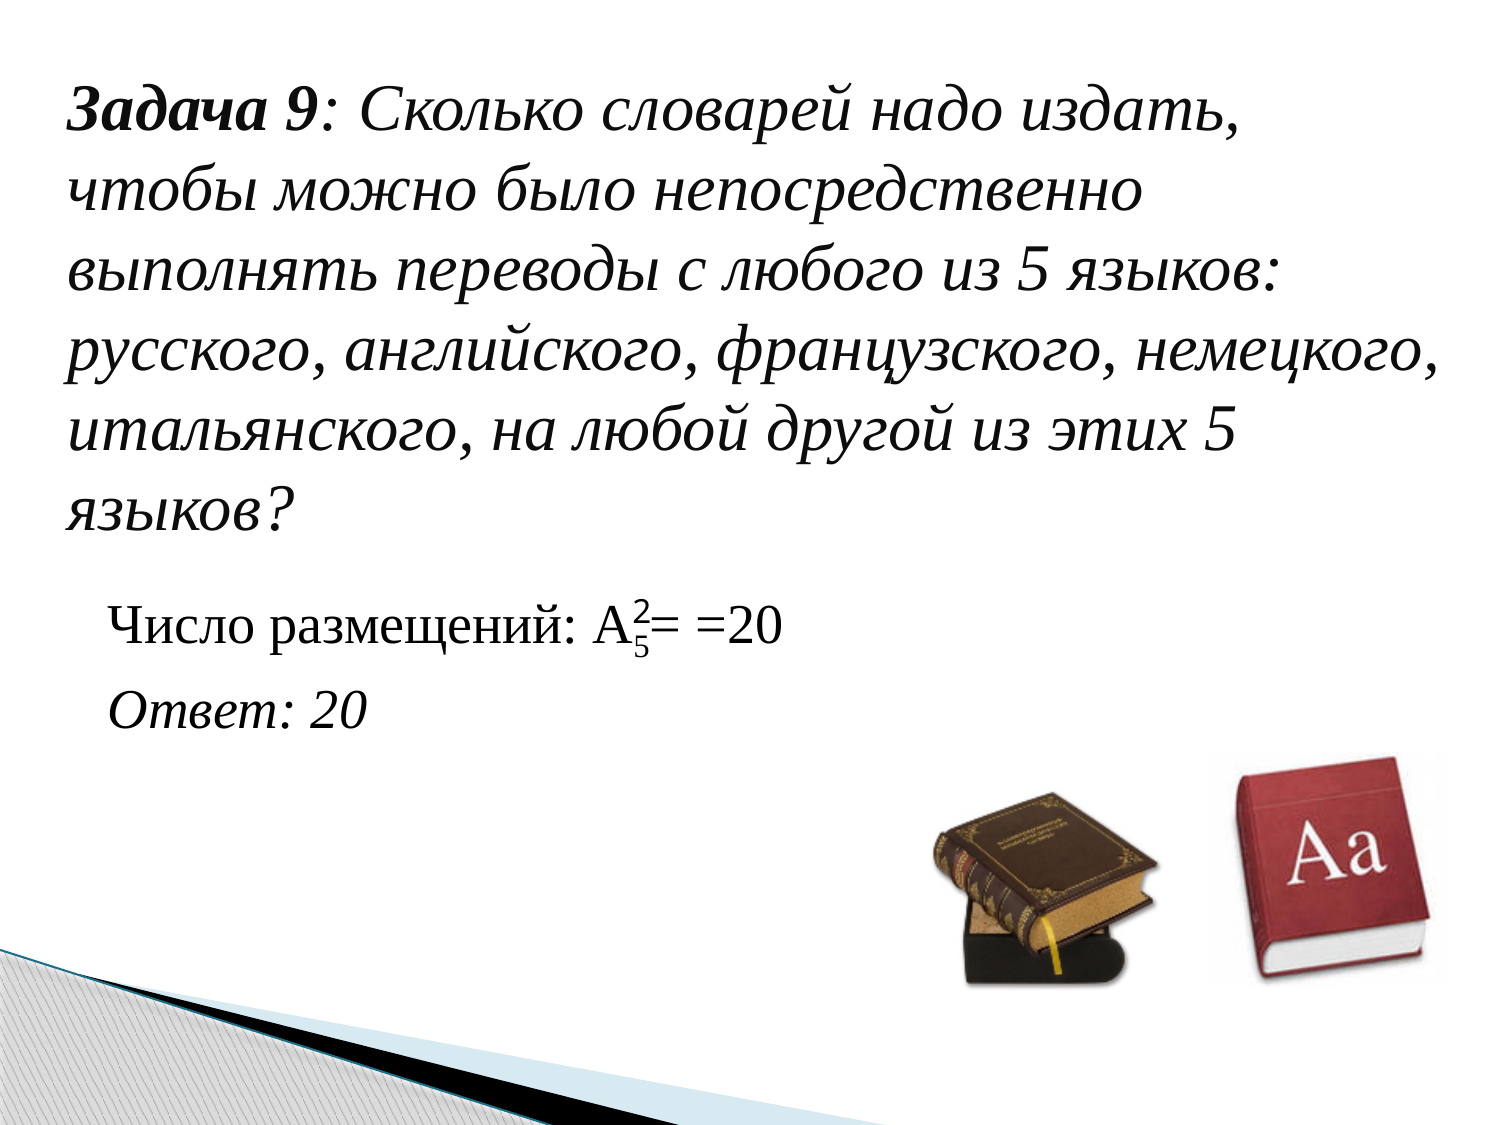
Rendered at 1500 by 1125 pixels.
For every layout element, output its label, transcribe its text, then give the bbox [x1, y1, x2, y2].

picture [1210, 751, 1446, 987]
title Задача 9: Сколько словарей надо издать, чтобы можно было непосредственно выполнять переводы с любого из 5 языков: русского, английского, французского, немецкого, итальянского, на любой другой из этих 5 языков? [53, 45, 1459, 563]
picture [928, 786, 1164, 992]
text_box 2 [621, 582, 648, 638]
